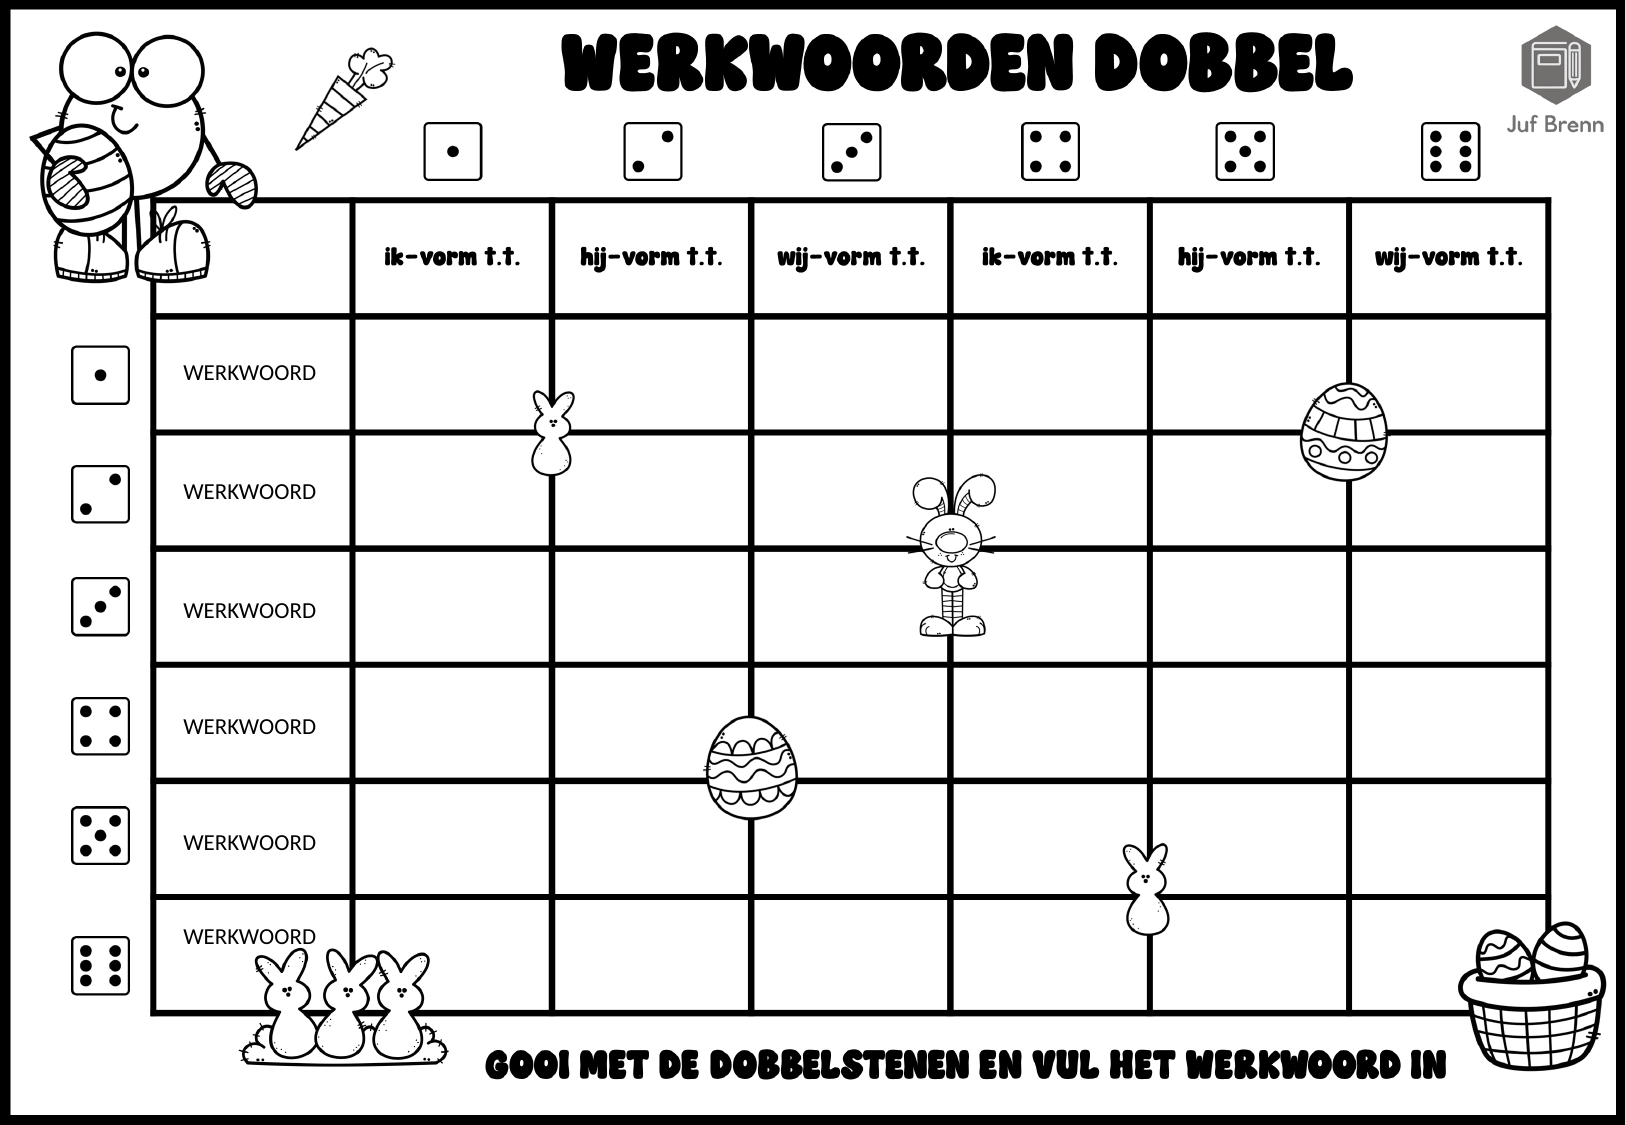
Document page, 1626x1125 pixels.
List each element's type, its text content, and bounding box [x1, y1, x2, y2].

picture [0, 0, 1626, 1125]
text_box WERKWOORD [166, 588, 334, 631]
text_box WERKWOORD [166, 469, 334, 512]
text_box WERKWOORD [166, 914, 334, 957]
text_box WERKWOORD [166, 350, 334, 393]
text_box WERKWOORD [166, 819, 334, 863]
text_box WERKWOORD [166, 704, 334, 747]
